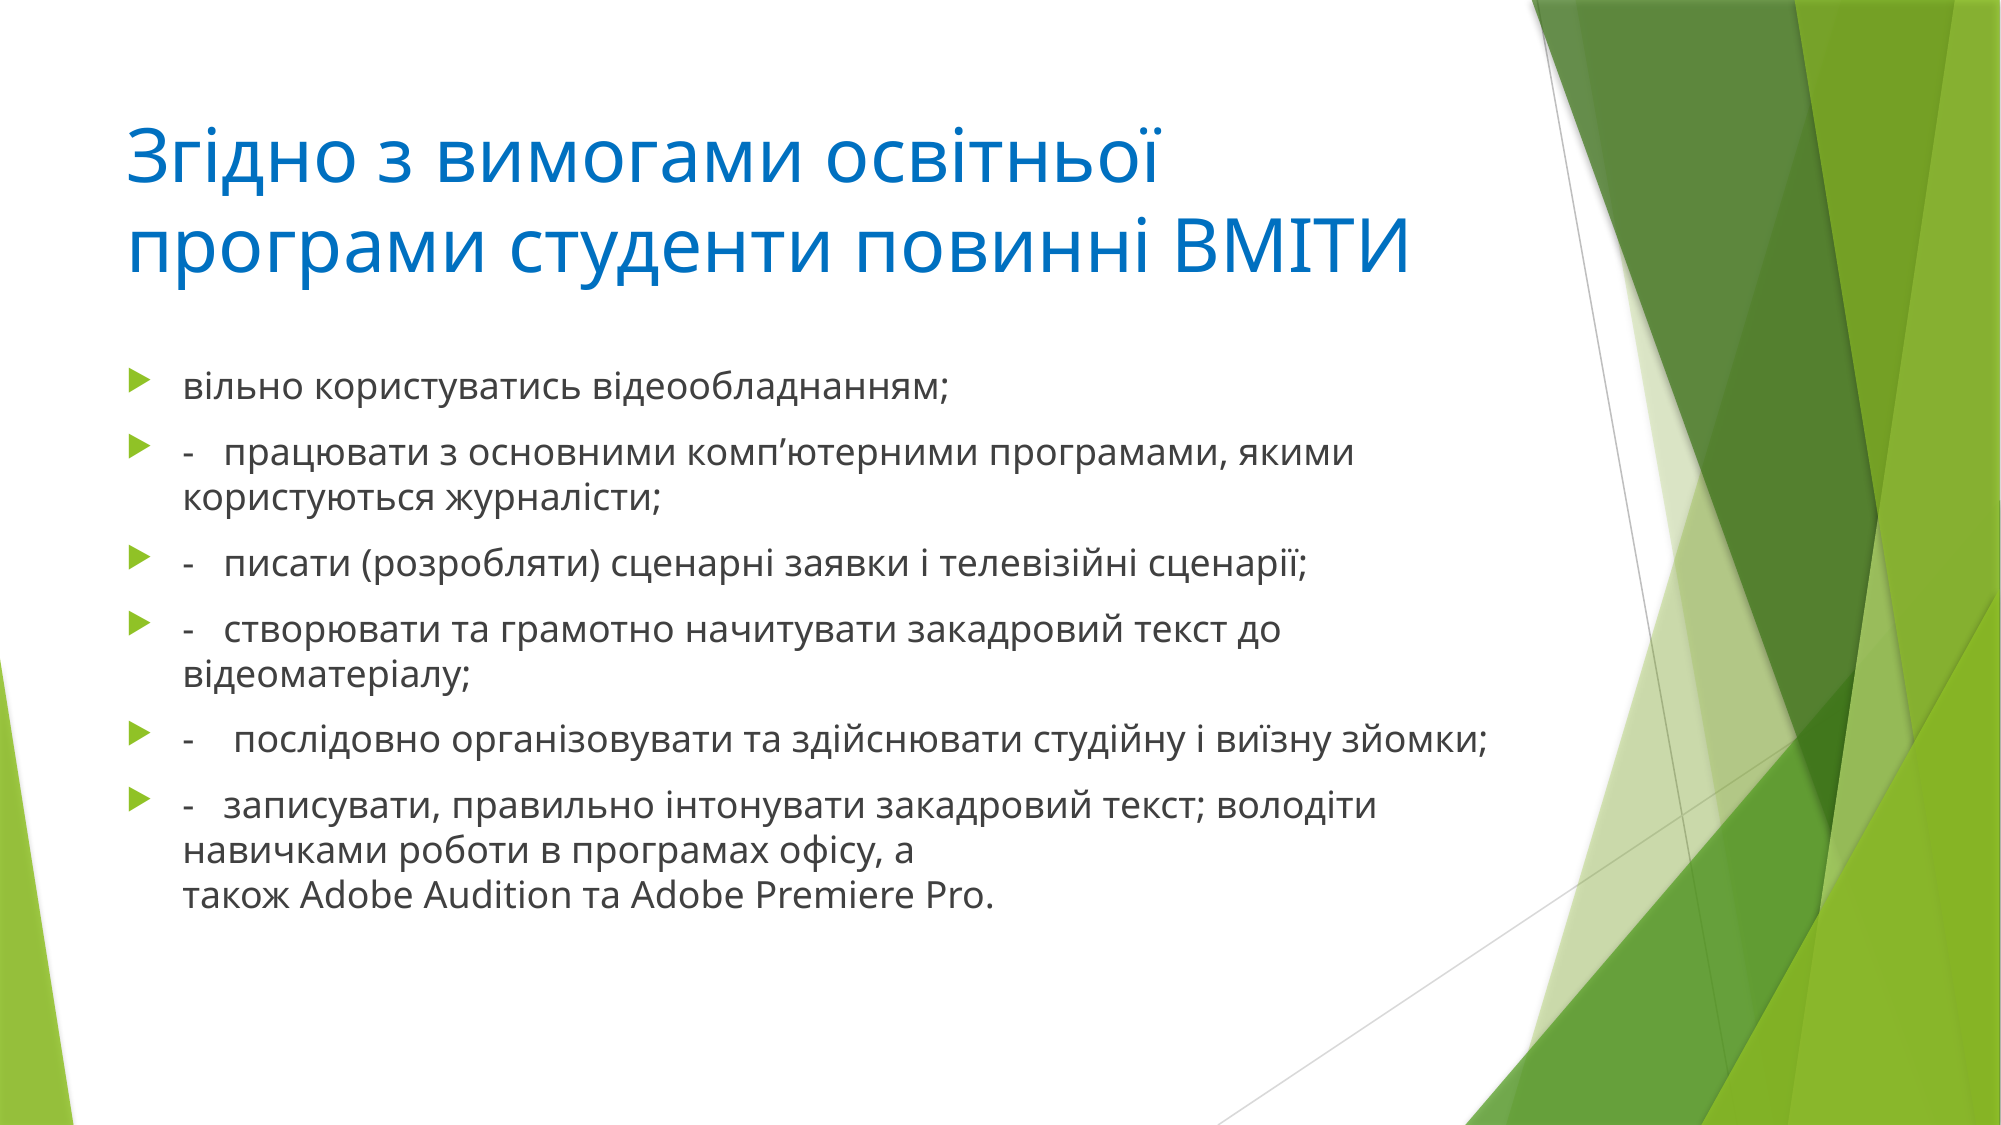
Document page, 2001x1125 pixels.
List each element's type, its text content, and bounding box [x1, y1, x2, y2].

list вільно користуватись відеообладнанням; - працювати з основними комп’ютерними програмами, якими користуються журналісти; - писати (розробляти) сценарні заявки і телевізійні сценарії; - створювати та грамотно начитувати закадровий текст до відеоматеріалу; - послідовно організовувати та здійснювати студійну і виїзну зйомки; - записувати, правильно інтонувати закадровий текст; володіти навичками роботи в програмах офісу, а також Adobe Audition та Adobe Premiere Pro. [111, 354, 1522, 992]
title Згідно з вимогами освітньої програми студенти повинні ВМІТИ [111, 99, 1522, 317]
